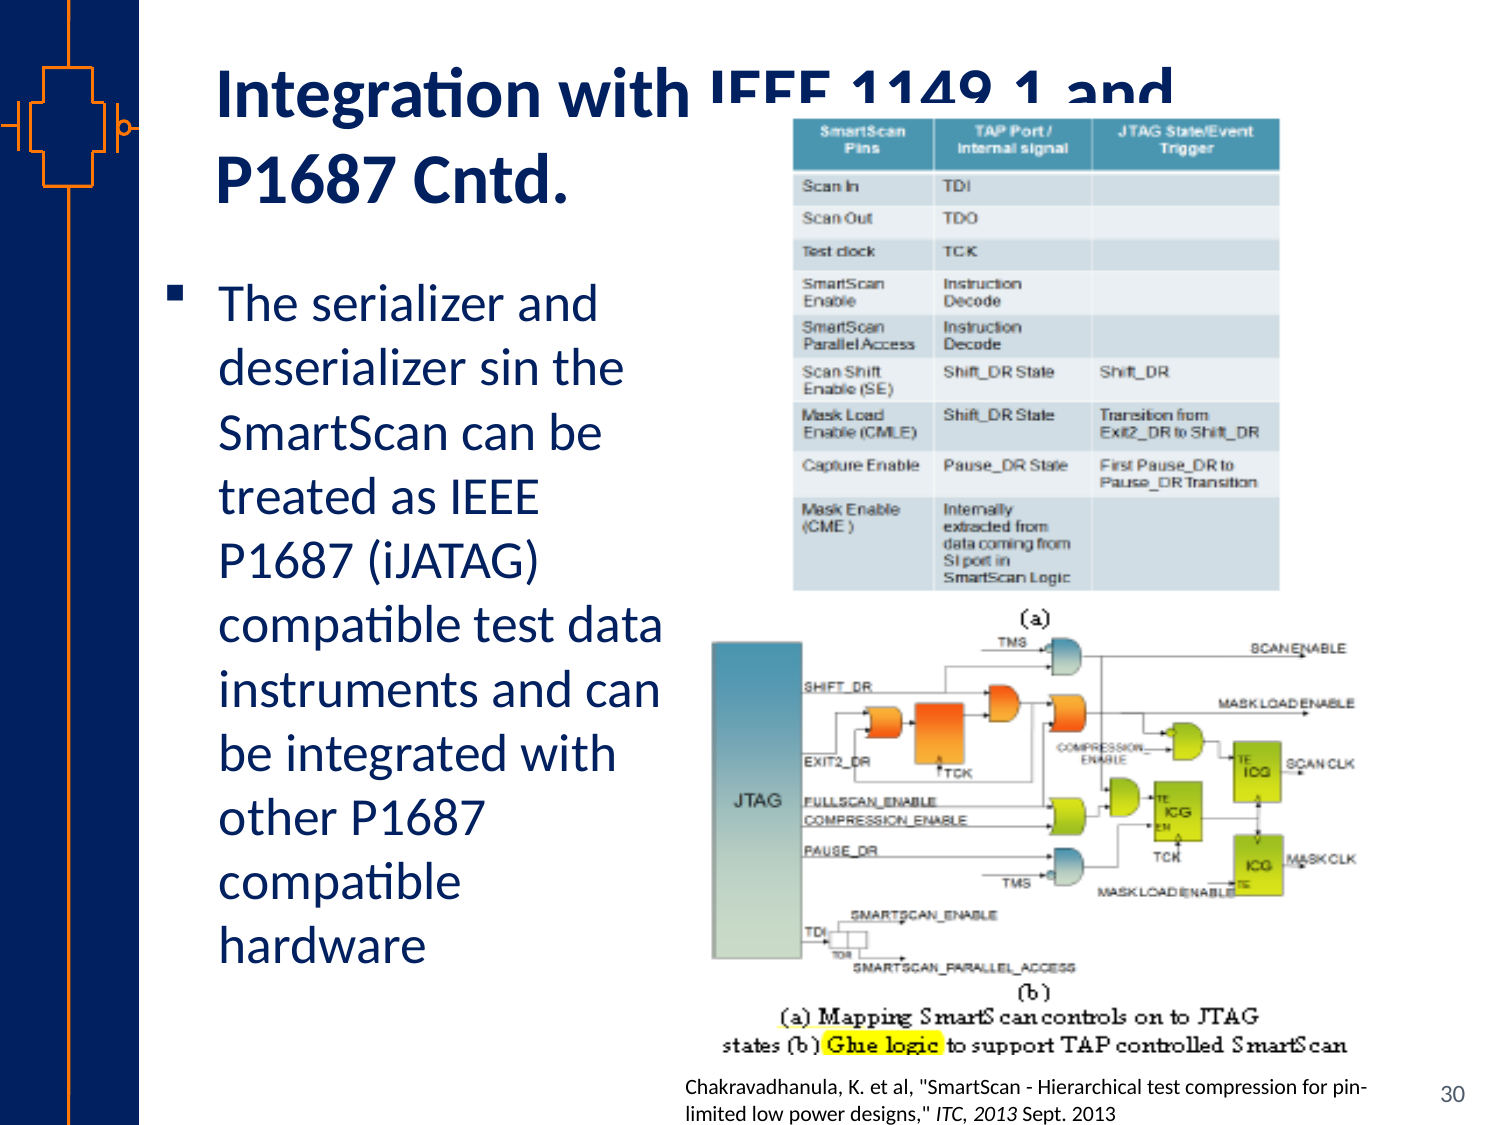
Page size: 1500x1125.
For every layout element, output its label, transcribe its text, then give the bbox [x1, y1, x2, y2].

text_box Chakravadhanula, K. et al, "SmartScan - Hierarchical test compression for pin-limited low power designs," ITC, 2013 Sept. 2013 [670, 1065, 1432, 1125]
list The serializer and deserializer sin the SmartScan can be treated as IEEE P1687 (iJATAG) compatible test data instruments and can be integrated with other P1687 compatible hardware [147, 260, 692, 986]
picture [710, 103, 1372, 1056]
title Integration with IEEE 1149.1 and P1687 Cntd. [200, 37, 1388, 225]
slide_number 30 [1425, 1062, 1488, 1123]
